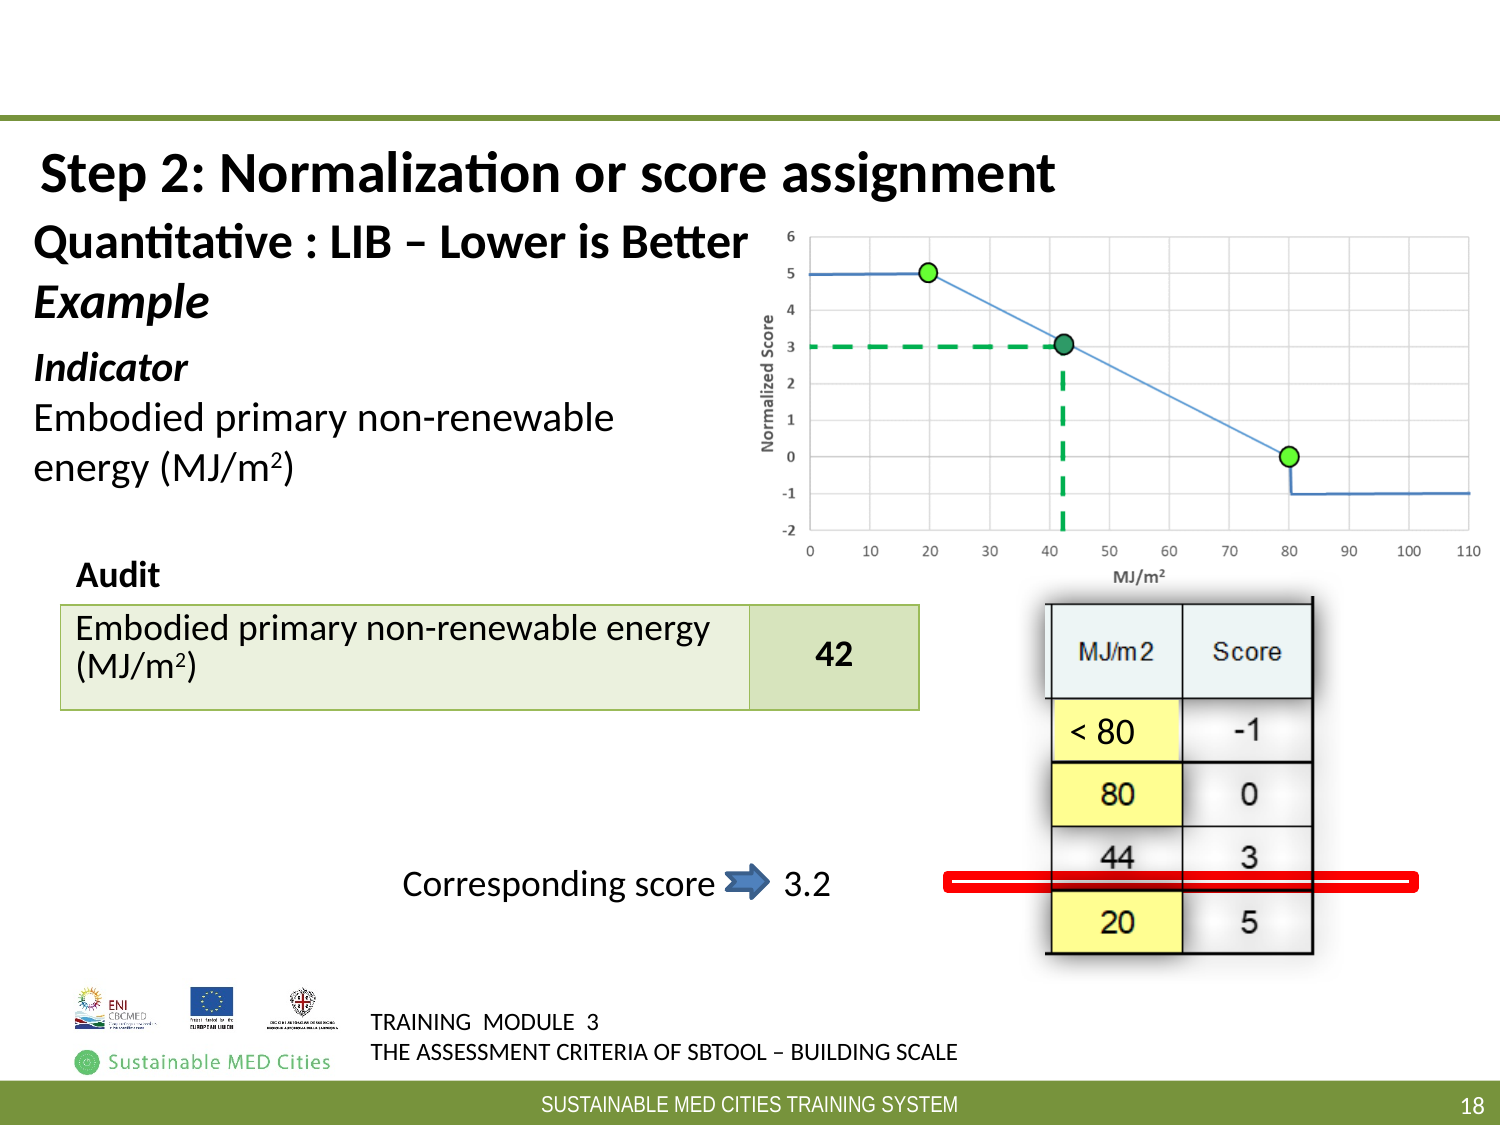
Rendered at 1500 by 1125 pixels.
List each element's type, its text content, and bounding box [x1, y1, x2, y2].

table_header Embodied primary non-renewable energy (MJ/m2) [61, 606, 749, 709]
text_box Indicator Embodied primary non-renewable energy (MJ/m2) [18, 332, 729, 497]
text_box [1338, 873, 1416, 890]
text_box [945, 873, 1022, 890]
text_box Quantitative : LIB – Lower is Better Example [18, 201, 876, 336]
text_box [384, 851, 850, 913]
text_box Step 2: Normalization or score assignment [25, 126, 1073, 212]
text_box Audit [61, 542, 176, 602]
slide_number 18 [1399, 1074, 1500, 1125]
picture [737, 220, 1496, 957]
table_header 42 [750, 613, 918, 709]
picture [62, 978, 356, 1080]
